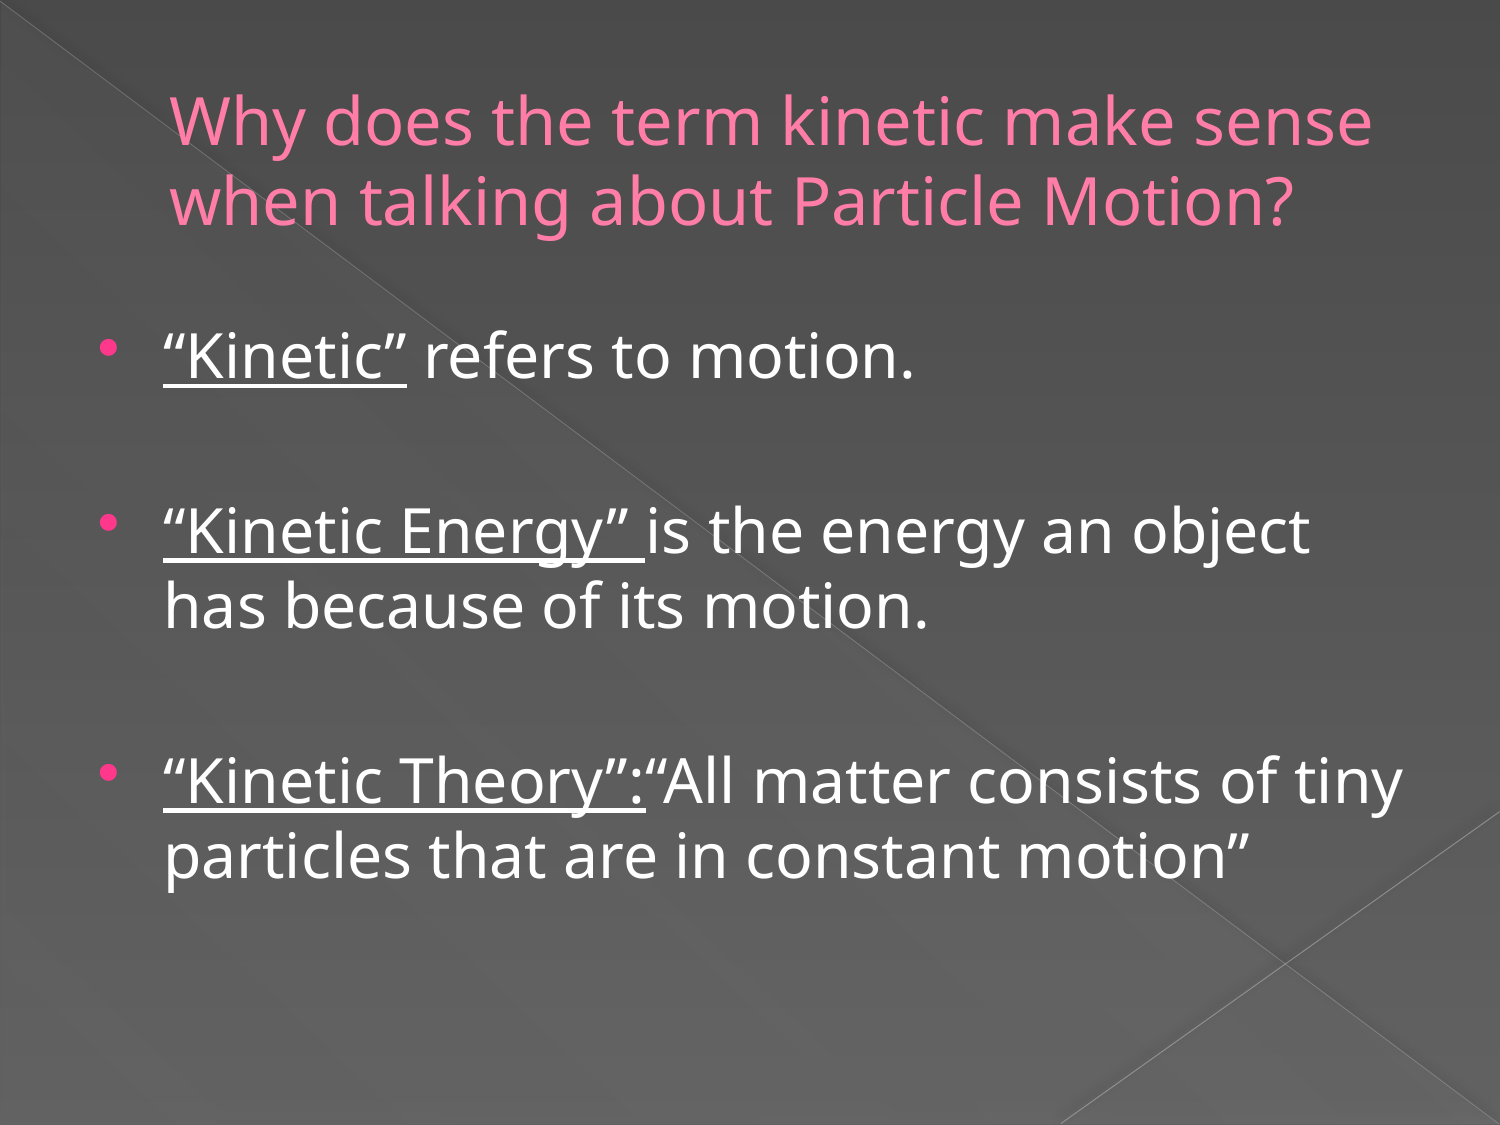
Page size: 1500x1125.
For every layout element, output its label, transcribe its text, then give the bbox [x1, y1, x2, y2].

title Why does the term kinetic make sense when talking about Particle Motion? [75, 43, 1425, 274]
list “Kinetic” refers to motion. “Kinetic Energy” is the energy an object has because of its motion. “Kinetic Theory”:“All matter consists of tiny particles that are in constant motion” [75, 308, 1425, 1059]
